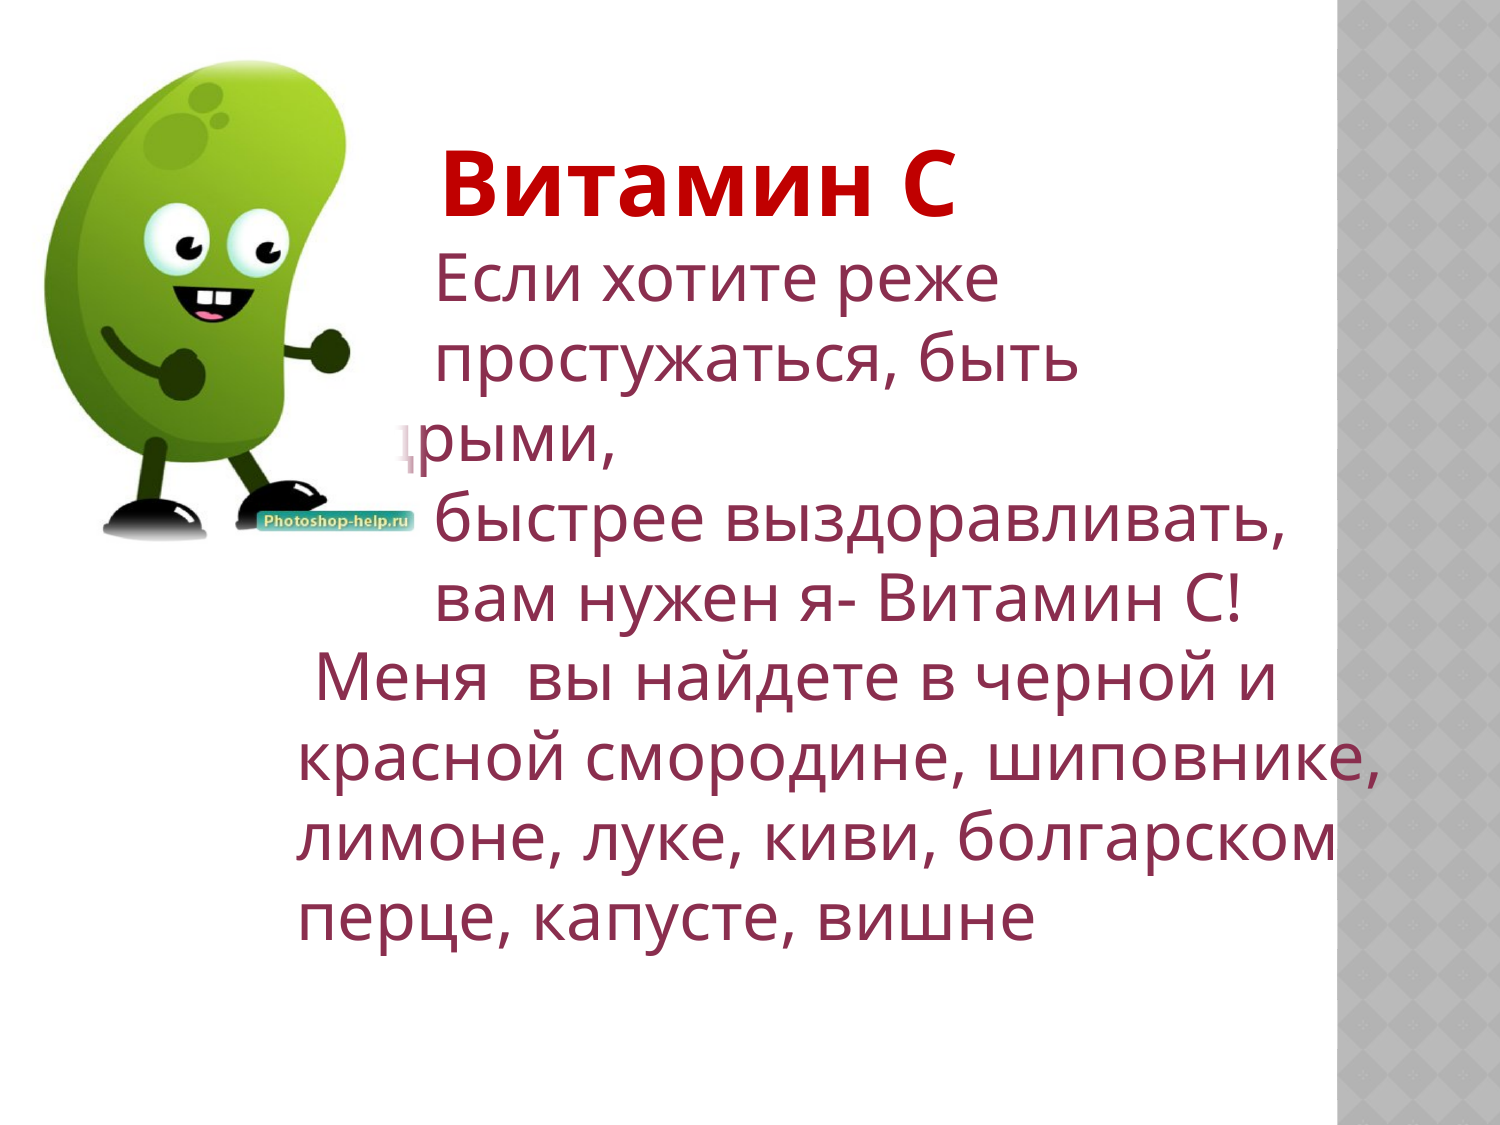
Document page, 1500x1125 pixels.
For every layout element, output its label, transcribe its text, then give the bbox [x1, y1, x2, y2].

picture [0, 46, 434, 552]
text_box Витамин С Если хотите реже простужаться, быть бодрыми, быстрее выздоравливать, вам нужен я- Витамин С! Меня вы найдете в черной и красной смородине, шиповнике, лимоне, луке, киви, болгарском перце, капусте, вишне [281, 117, 1418, 962]
